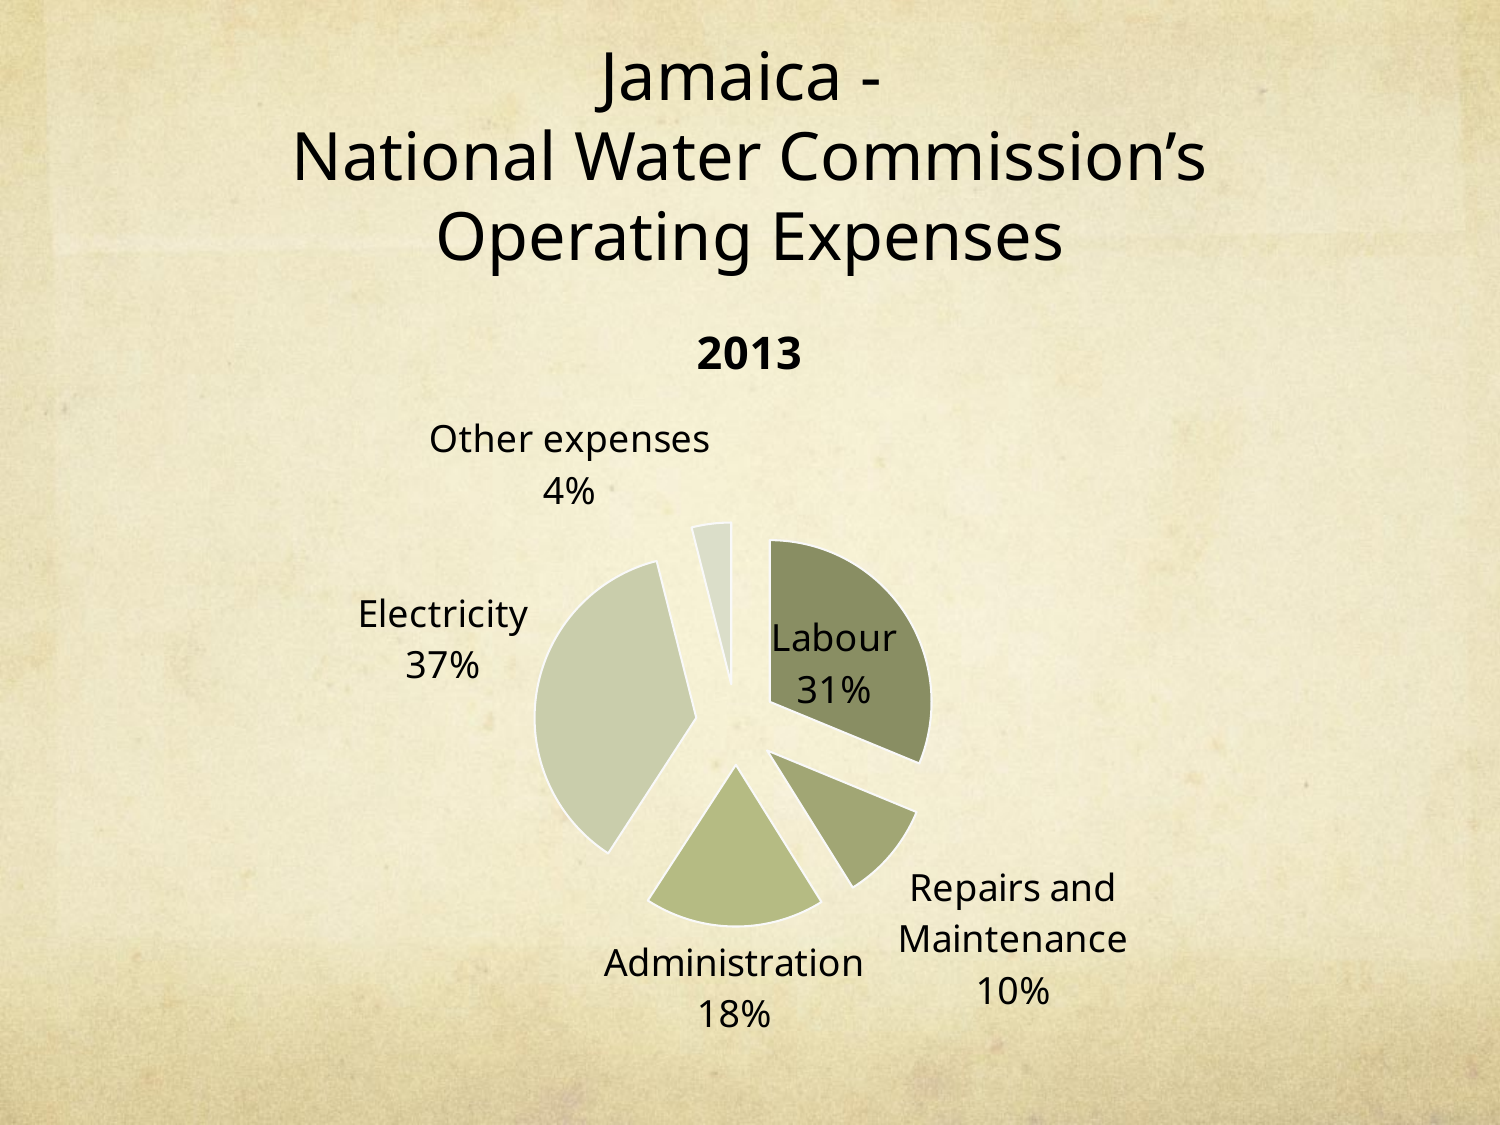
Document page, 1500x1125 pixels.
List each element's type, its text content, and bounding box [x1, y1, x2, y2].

title Jamaica - National Water Commission’s Operating Expenses [150, 82, 1350, 225]
chart [149, 284, 1351, 1055]
picture [0, 0, 1500, 1125]
